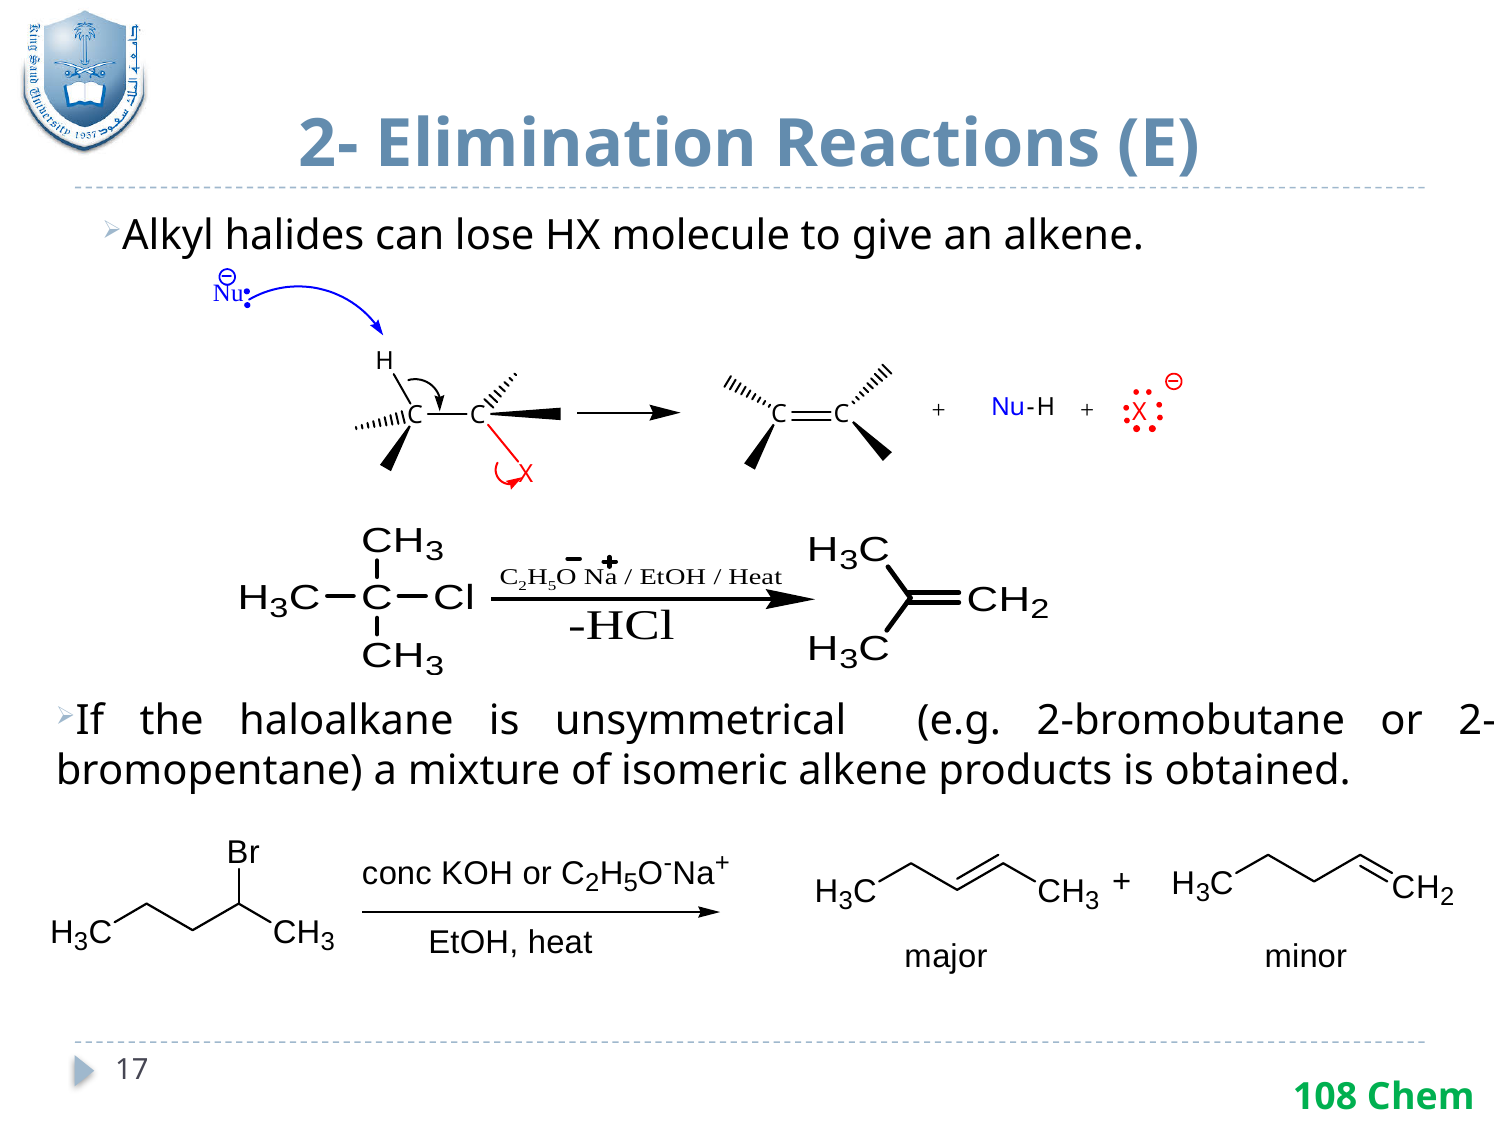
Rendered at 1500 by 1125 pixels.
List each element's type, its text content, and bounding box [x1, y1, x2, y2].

text_box 108 Chem [1278, 1064, 1490, 1125]
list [49, 837, 1455, 976]
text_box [237, 524, 1051, 676]
text_box Alkyl halides can lose HX molecule to give an alkene. [87, 200, 1275, 265]
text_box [212, 265, 1186, 492]
slide_number 17 [100, 1042, 426, 1103]
picture [4, 1, 163, 160]
text_box If the haloalkane is unsymmetrical (e.g. 2-bromobutane or 2-bromopentane) a mixture of isomeric alkene products is obtained. [40, 685, 1500, 859]
title 2- Elimination Reactions (E) [75, 24, 1425, 188]
